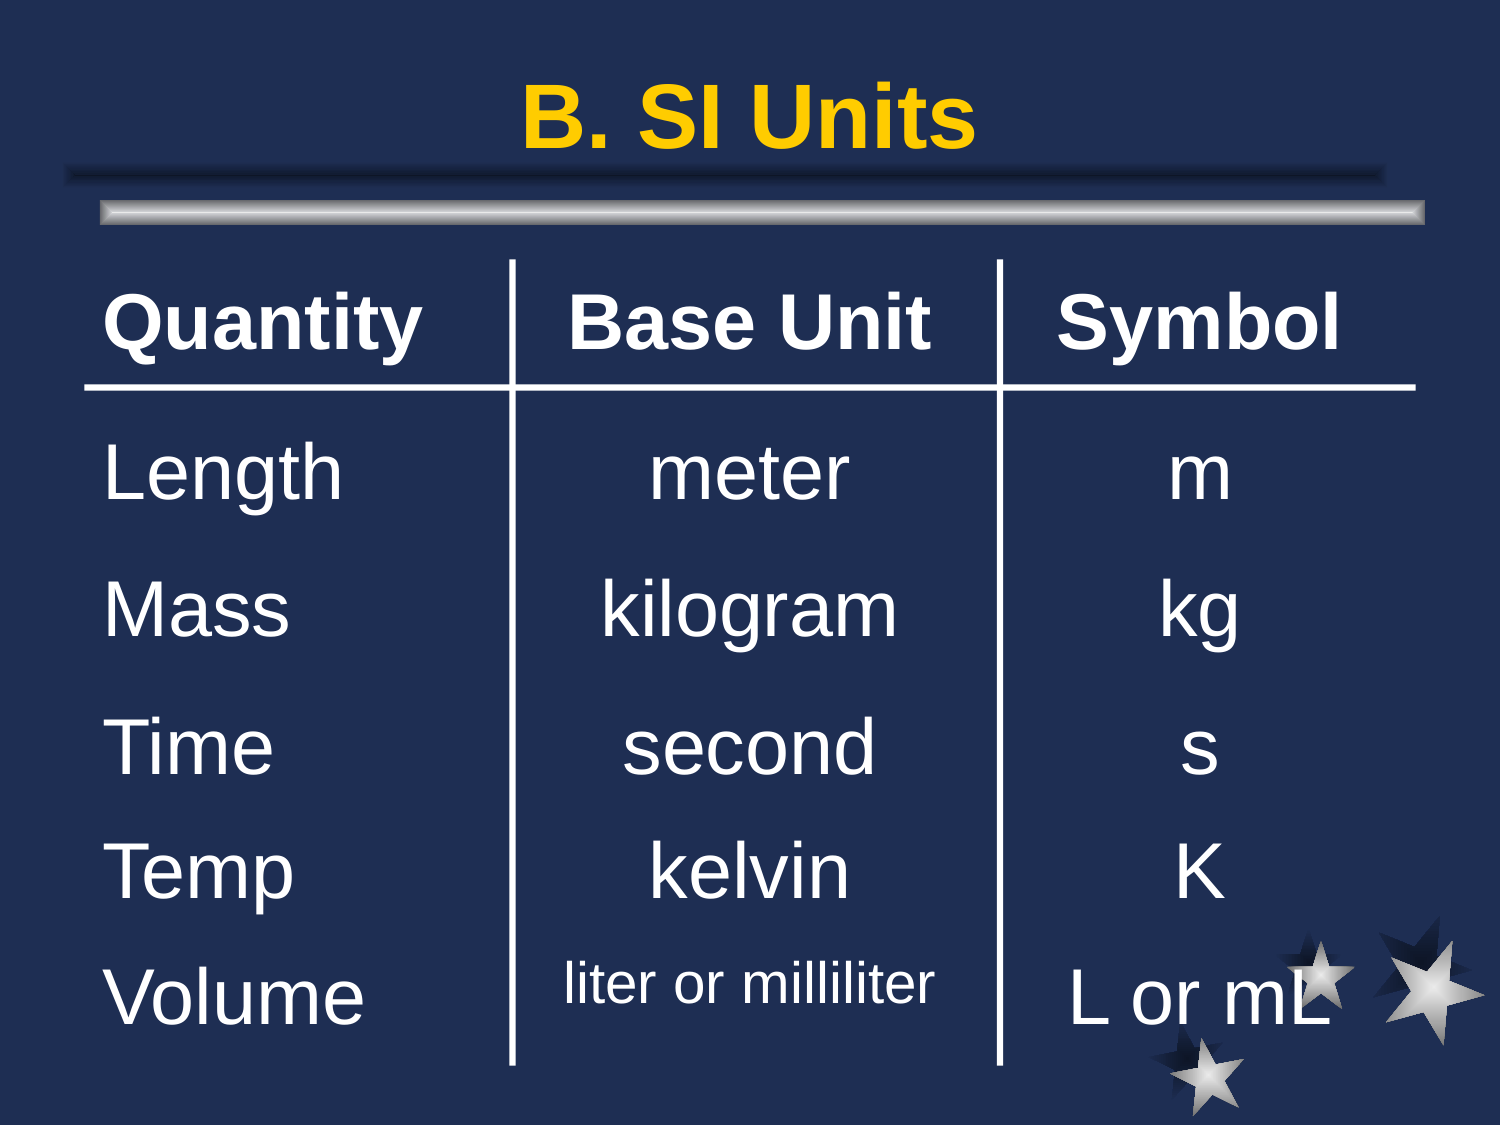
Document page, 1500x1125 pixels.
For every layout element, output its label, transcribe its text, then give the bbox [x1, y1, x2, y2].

text_box liter or milliliter [537, 937, 963, 1023]
text_box L or mL [987, 937, 1413, 1048]
text_box Symbol [987, 262, 999, 373]
text_box Temp [87, 812, 513, 923]
text_box s [987, 687, 1413, 798]
text_box Length [87, 412, 513, 523]
title B. SI Units [112, 37, 1388, 176]
text_box kg [987, 549, 1413, 660]
text_box Mass [87, 549, 513, 660]
text_box kilogram [537, 549, 963, 660]
text_box K [987, 812, 1413, 923]
text_box kelvin [537, 812, 963, 923]
text_box second [537, 687, 963, 798]
text_box Symbol [1000, 262, 1413, 373]
text_box m [987, 412, 1413, 523]
text_box Base Unit [537, 262, 963, 373]
text_box Quantity [87, 262, 512, 373]
text_box meter [537, 412, 963, 523]
text_box Time [87, 687, 513, 798]
text_box Volume [87, 937, 513, 1048]
